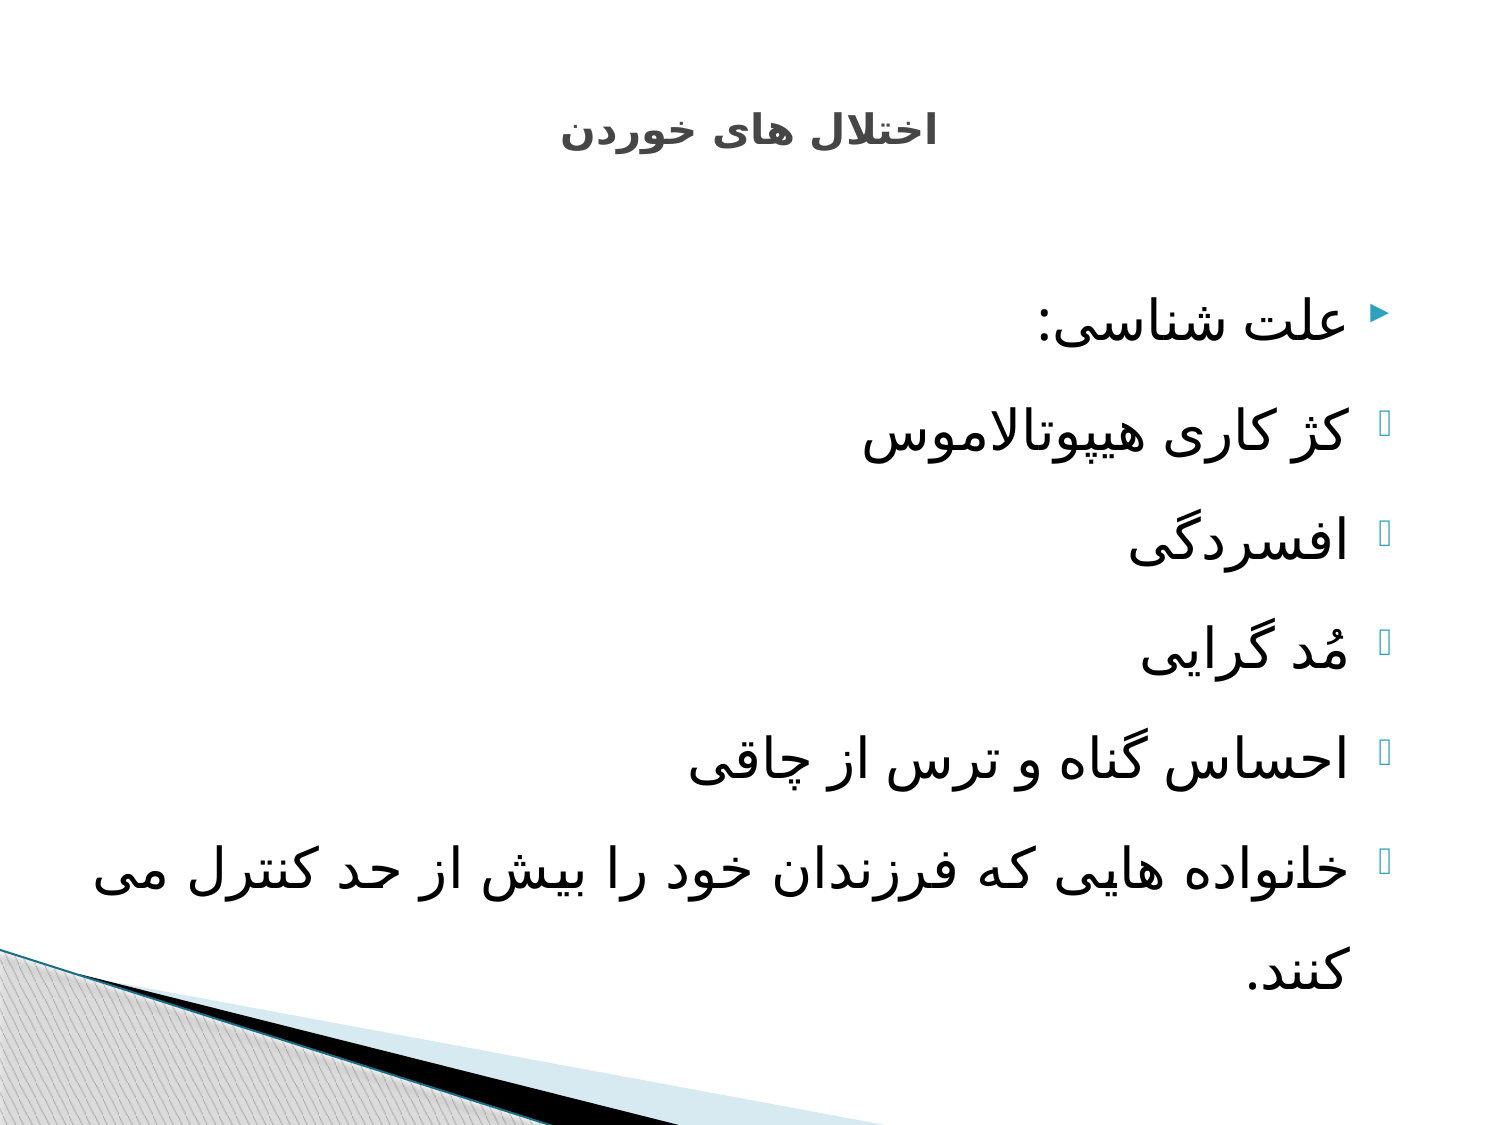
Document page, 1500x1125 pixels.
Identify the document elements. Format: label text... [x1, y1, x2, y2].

title اختلال های خوردن [75, 45, 1425, 211]
list علت شناسی: کژ کاری هیپوتالاموس افسردگی مُد گرایی احساس گناه و ترس از چاقی خانواده هایی که فرزندان خود را بیش از حد کنترل می کنند. [75, 243, 1425, 986]
